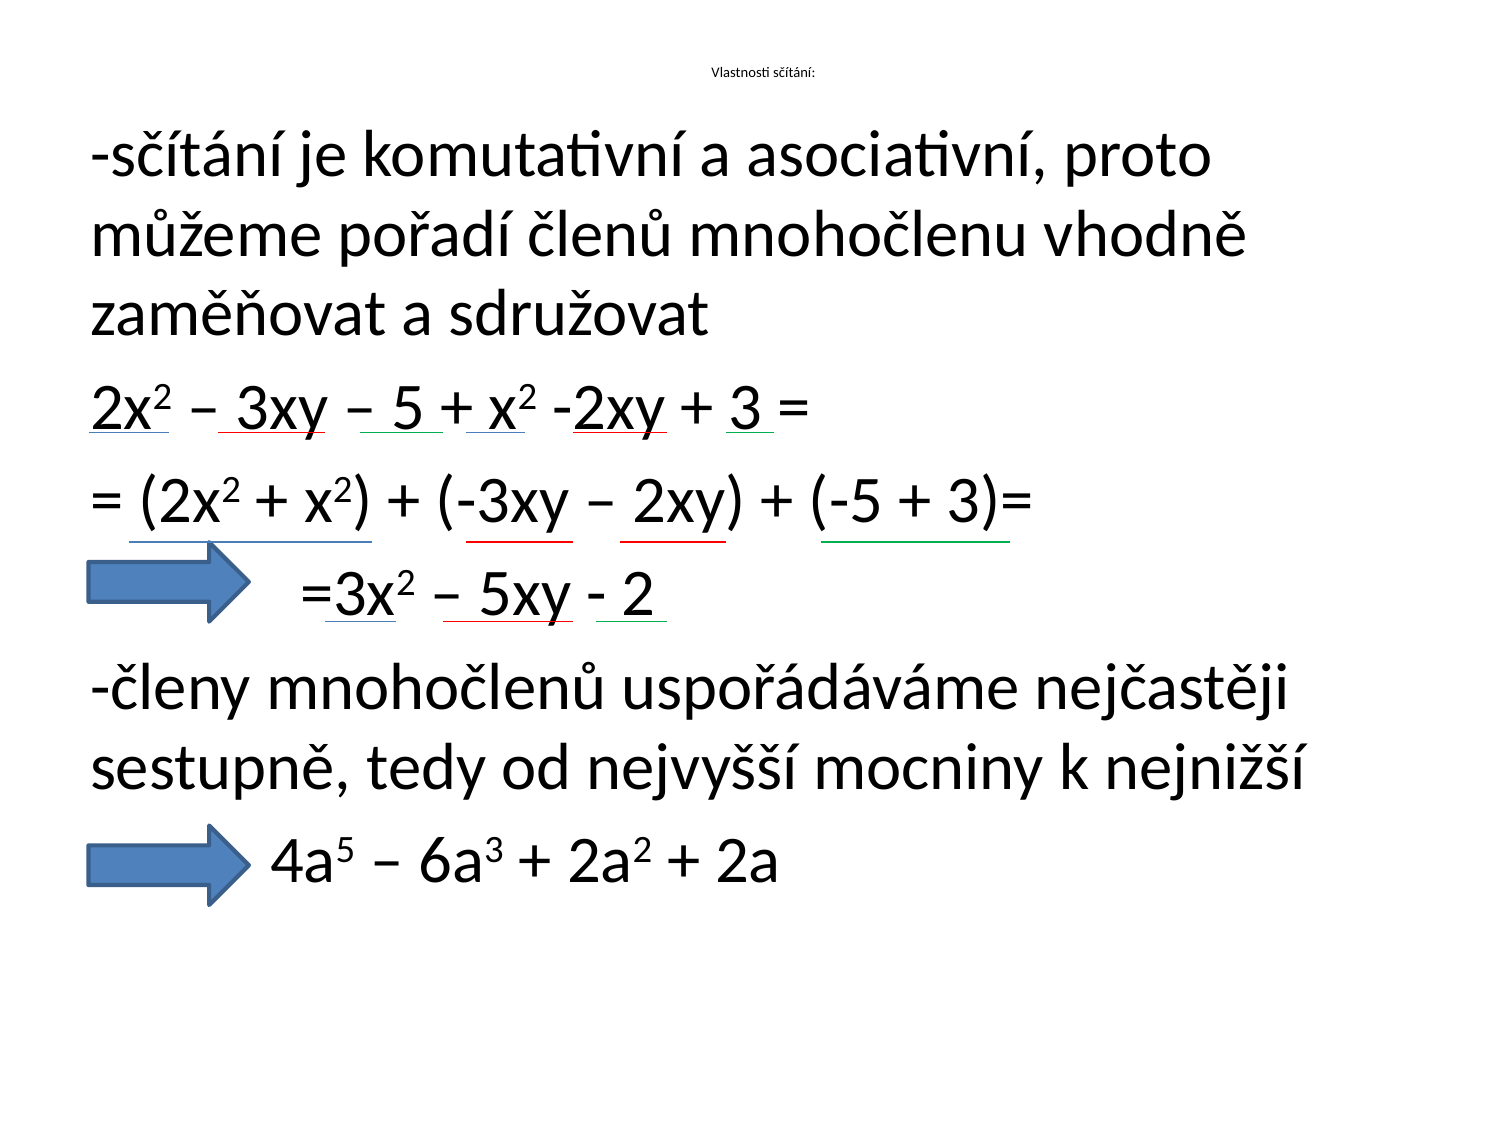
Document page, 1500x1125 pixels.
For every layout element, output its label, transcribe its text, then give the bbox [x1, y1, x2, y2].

title Vlastnosti sčítání: [88, 54, 1439, 88]
text_box [86, 823, 251, 907]
list -sčítání je komutativní a asociativní, proto můžeme pořadí členů mnohočlenu vhodně zaměňovat a sdružovat 2x2 – 3xy – 5 + x2 -2xy + 3 = = (2x2 + x2) + (-3xy – 2xy) + (-5 + 3)= =3x2 – 5xy - 2 -členy mnohočlenů uspořádáváme nejčastěji sestupně, tedy od nejvyšší mocniny k nejnižší 4a5 – 6a3 + 2a2 + 2a [75, 101, 1425, 1017]
text_box [86, 551, 251, 624]
